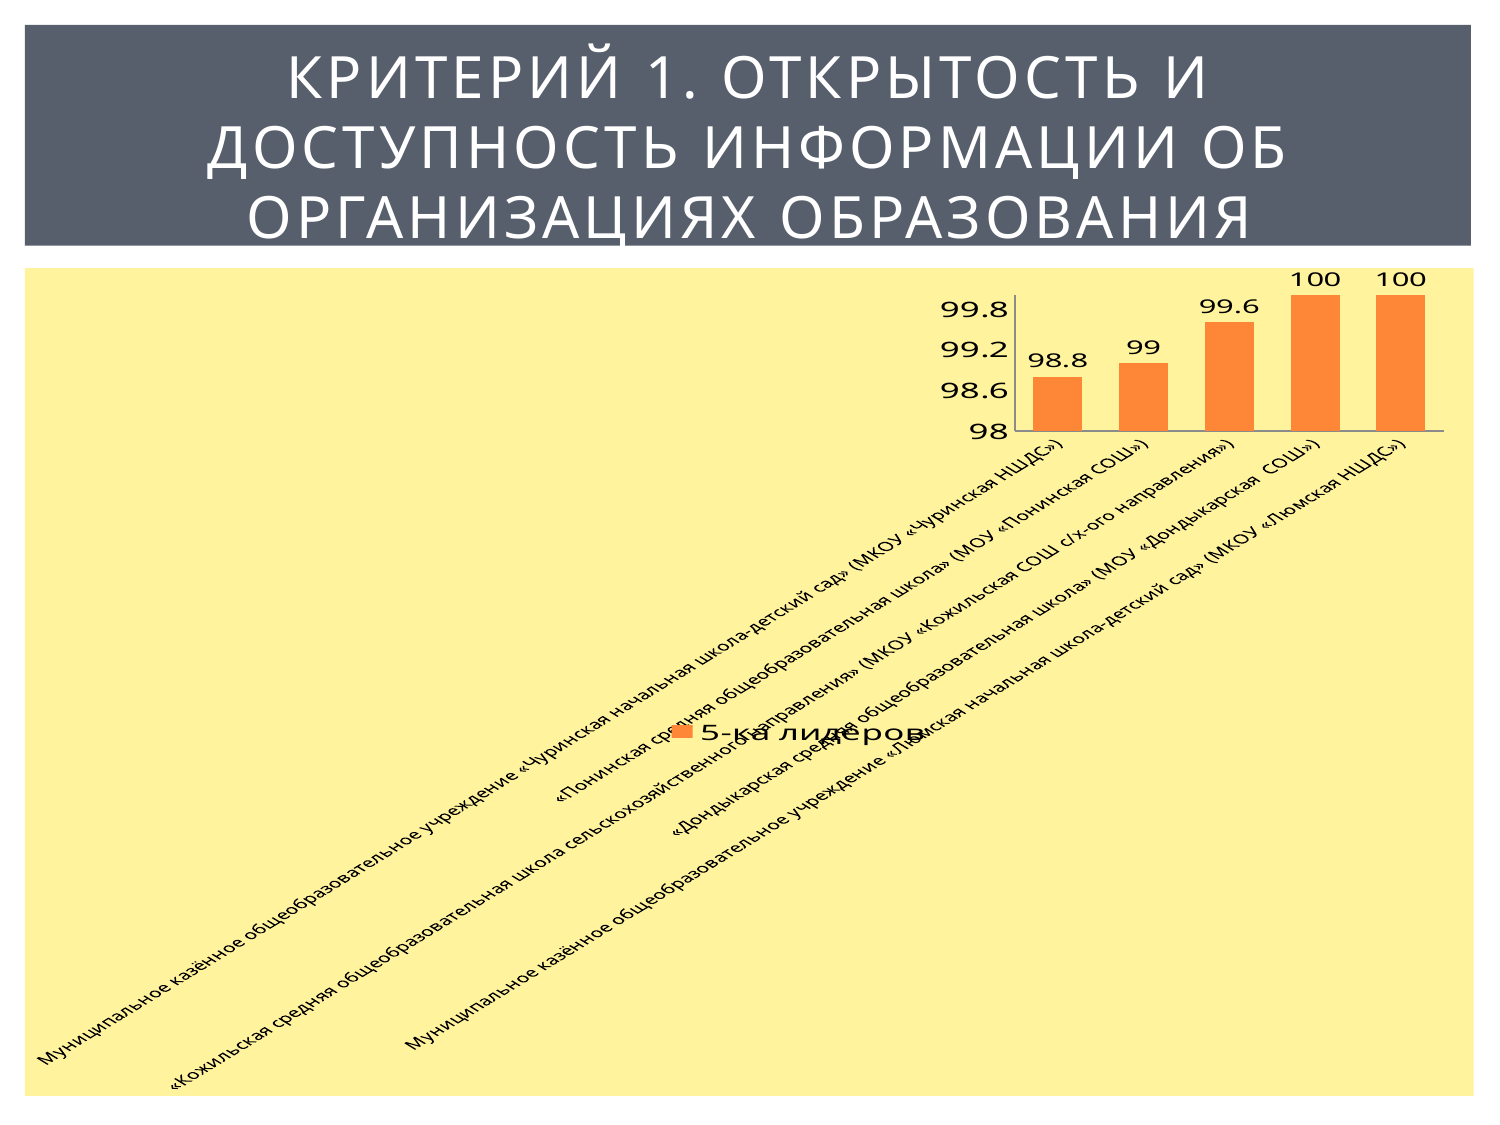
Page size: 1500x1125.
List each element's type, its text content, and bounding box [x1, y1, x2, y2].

title КРИТЕРИЙ 1. ОТКРЫТОСТЬ И ДОСТУПНОСТЬ ИНФОРМАЦИИ ОБ ОРГАНИЗАЦИЯХ ОБРАЗОВАНИЯ [62, 58, 1438, 232]
chart [29, 266, 1471, 1095]
